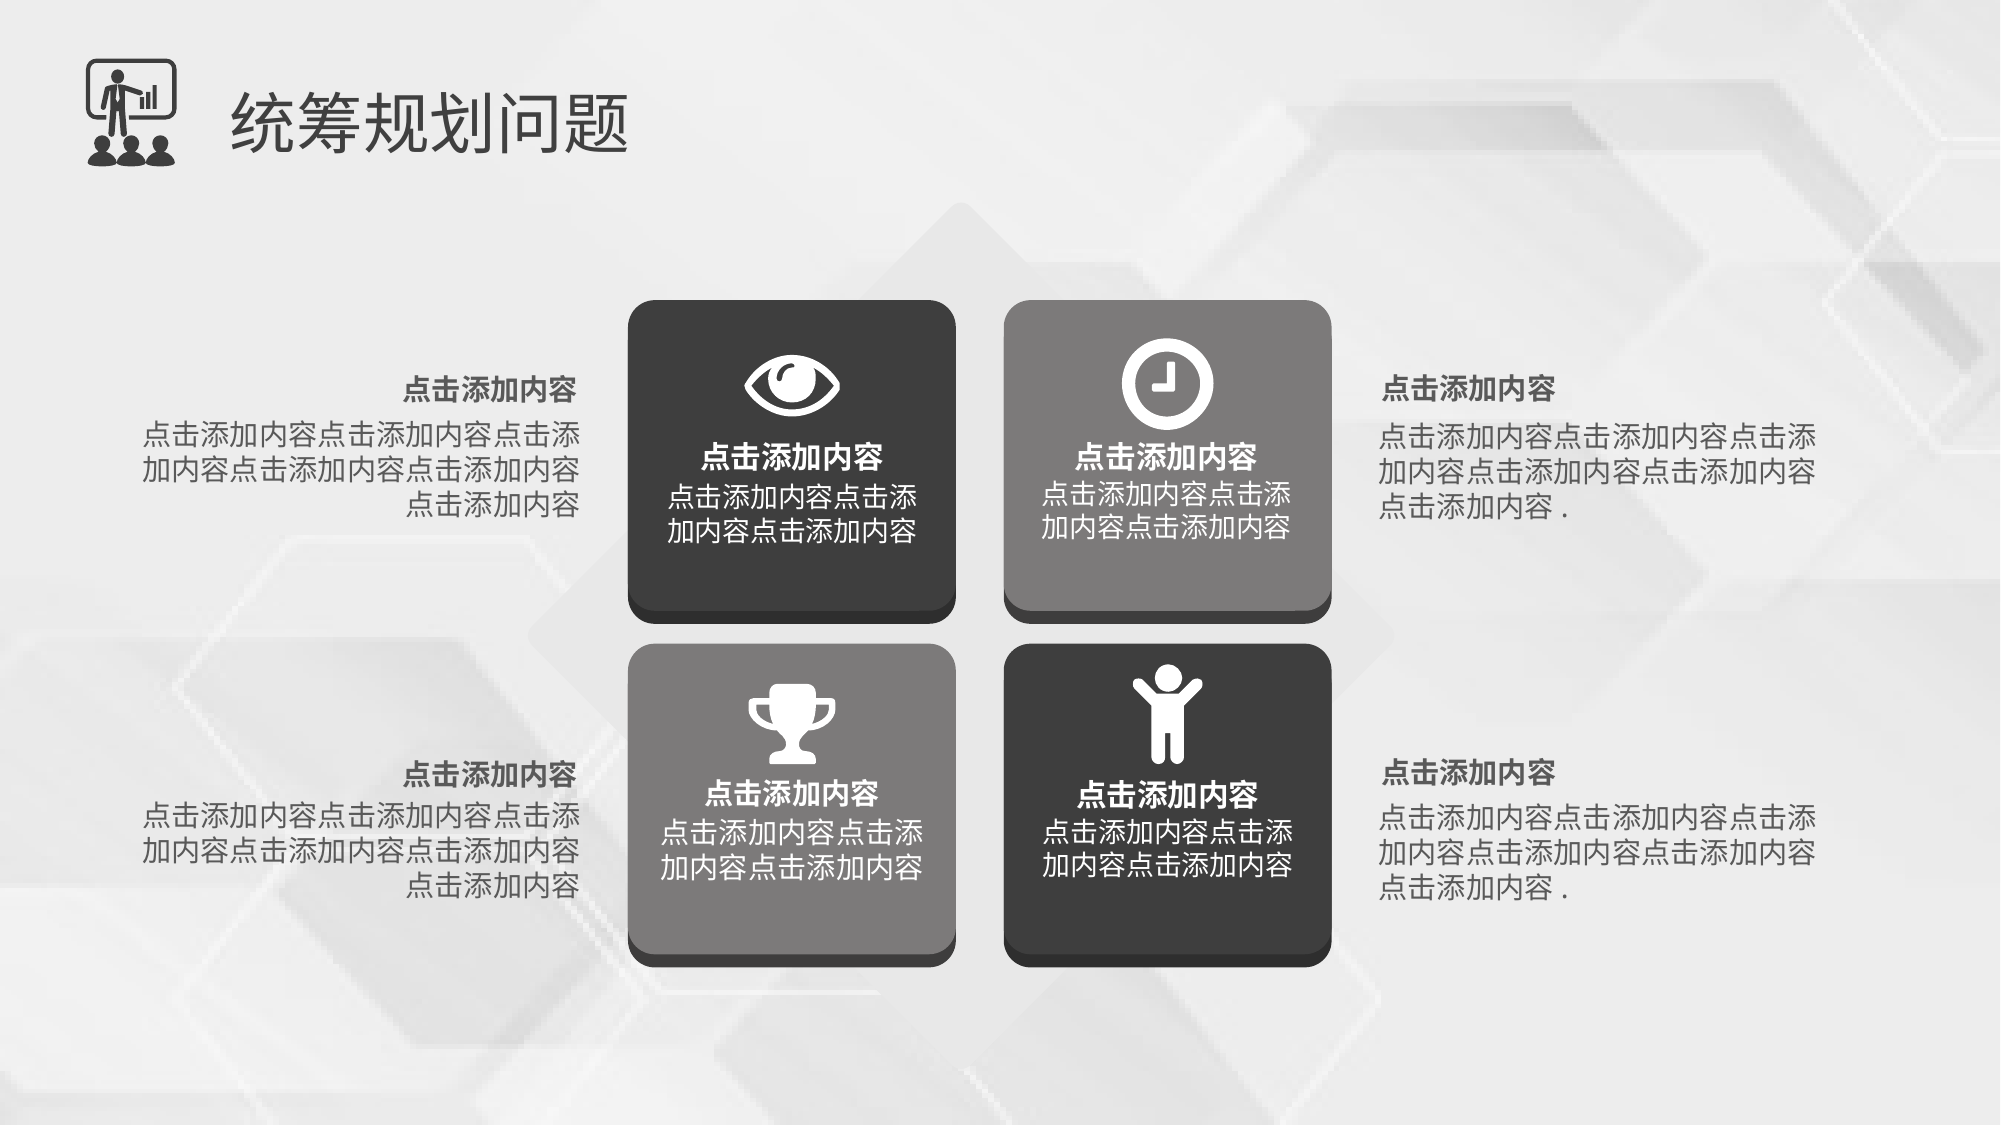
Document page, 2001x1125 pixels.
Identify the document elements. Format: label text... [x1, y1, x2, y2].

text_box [121, 371, 581, 523]
picture [0, 0, 2001, 1125]
text_box [526, 201, 1396, 1070]
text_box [627, 300, 956, 624]
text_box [1378, 753, 1835, 906]
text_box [1003, 643, 1332, 968]
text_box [121, 756, 581, 904]
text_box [1378, 370, 1835, 525]
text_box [1003, 300, 1332, 624]
text_box 统筹规划问题 [214, 49, 664, 194]
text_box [661, 438, 923, 548]
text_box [1036, 775, 1299, 882]
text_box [654, 775, 930, 885]
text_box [627, 643, 956, 968]
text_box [1035, 438, 1298, 545]
